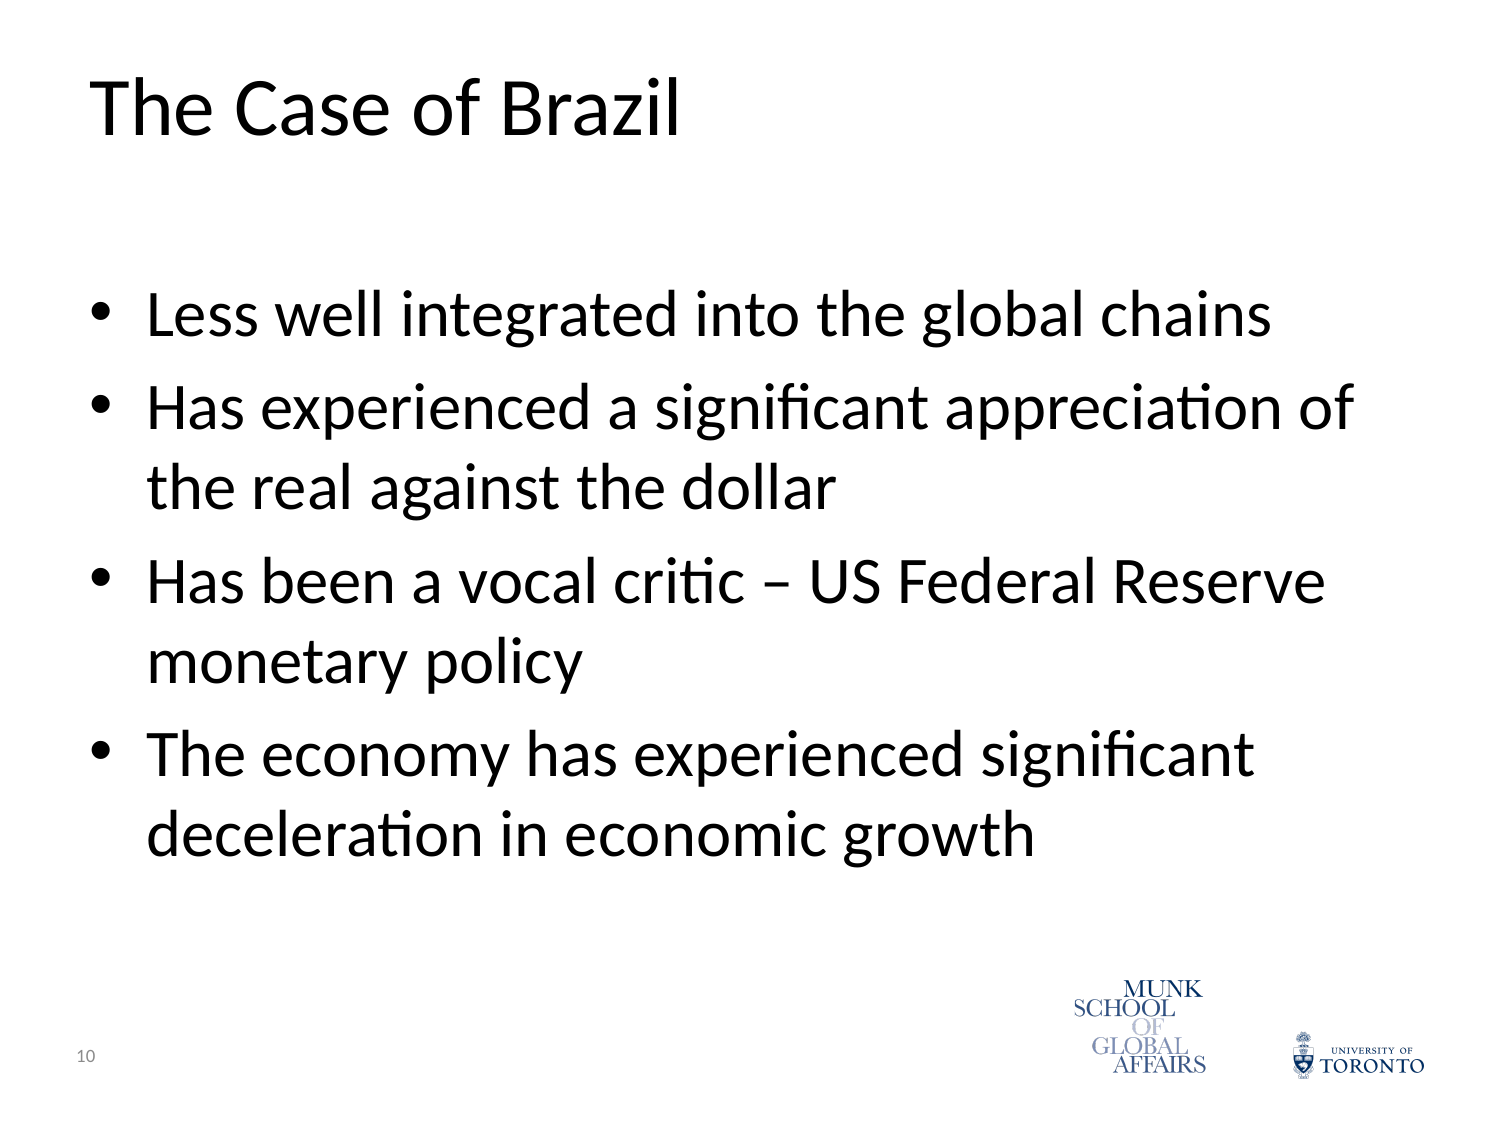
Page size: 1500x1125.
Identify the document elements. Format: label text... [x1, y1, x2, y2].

slide_number 9 [61, 1025, 412, 1086]
list Less well integrated into the global chains Has experienced a significant appreciation of the real against the dollar Has been a vocal critic – US Federal Reserve monetary policy The economy has experienced significant deceleration in economic growth [75, 262, 1425, 939]
title The Case of Brazil [75, 45, 1425, 233]
